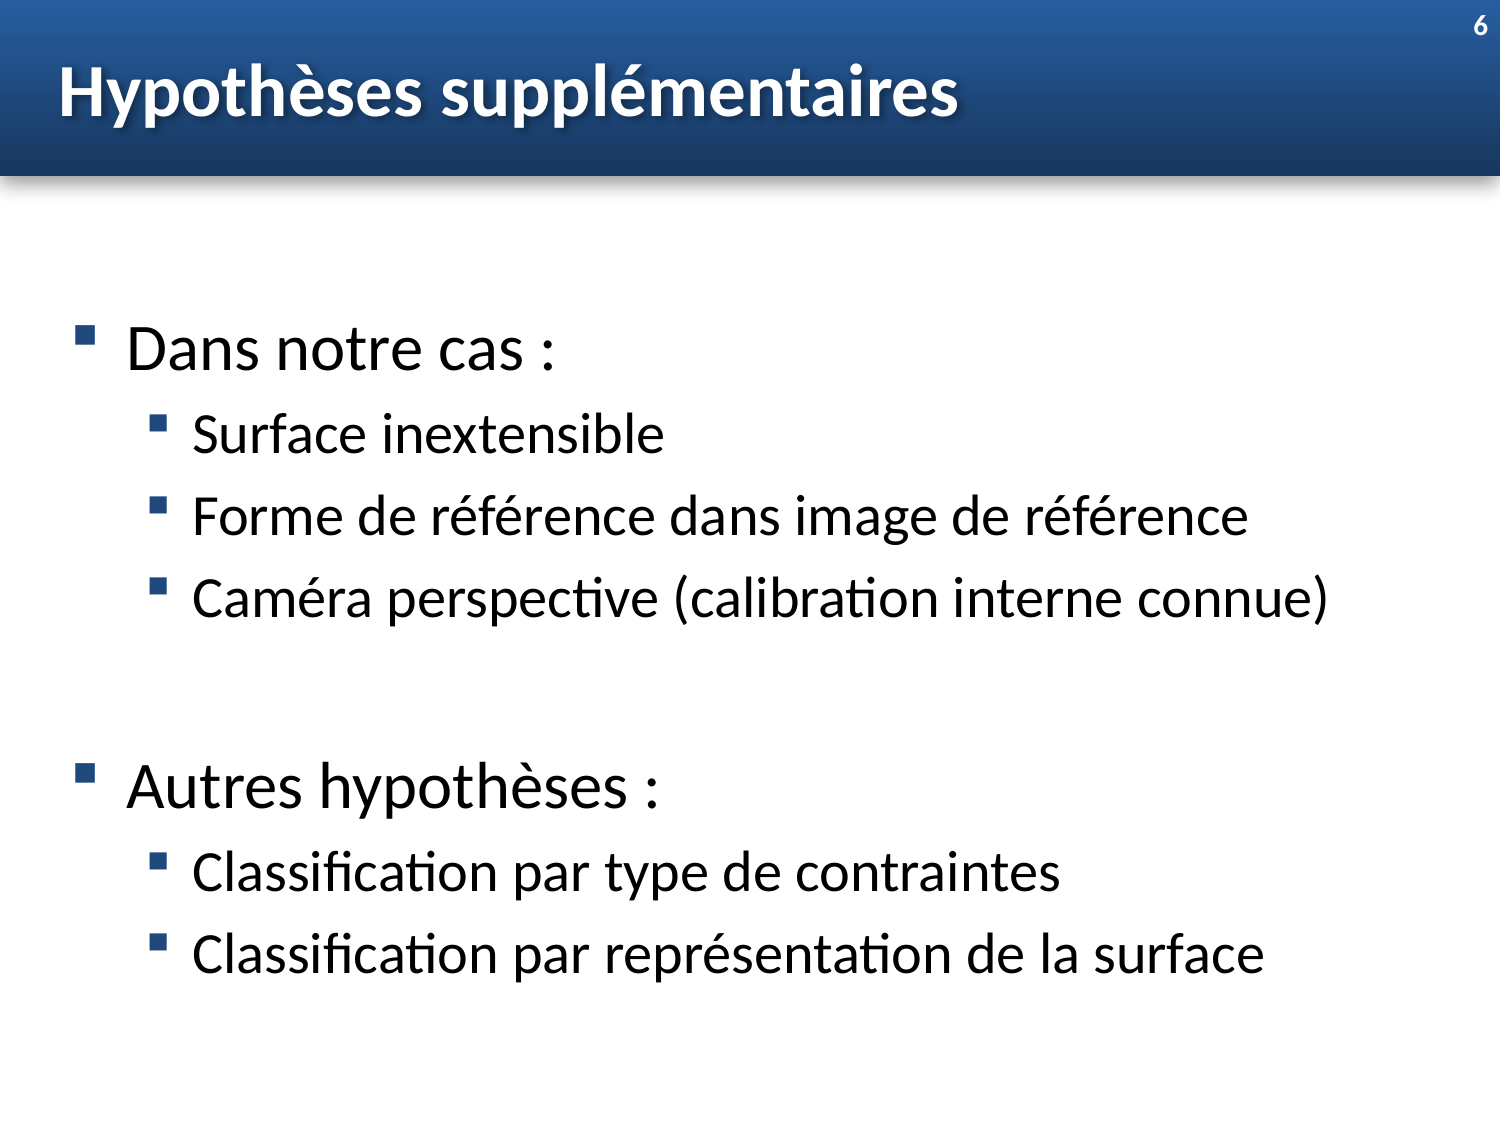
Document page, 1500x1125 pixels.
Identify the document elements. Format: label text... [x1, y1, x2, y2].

list Dans notre cas : Surface inextensible Forme de référence dans image de référence Caméra perspective (calibration interne connue) Autres hypothèses : Classification par type de contraintes Classification par représentation de la surface [55, 199, 1445, 1090]
slide_number 6 [1364, 0, 1500, 60]
list Hypothèses supplémentaires [0, 0, 1500, 173]
